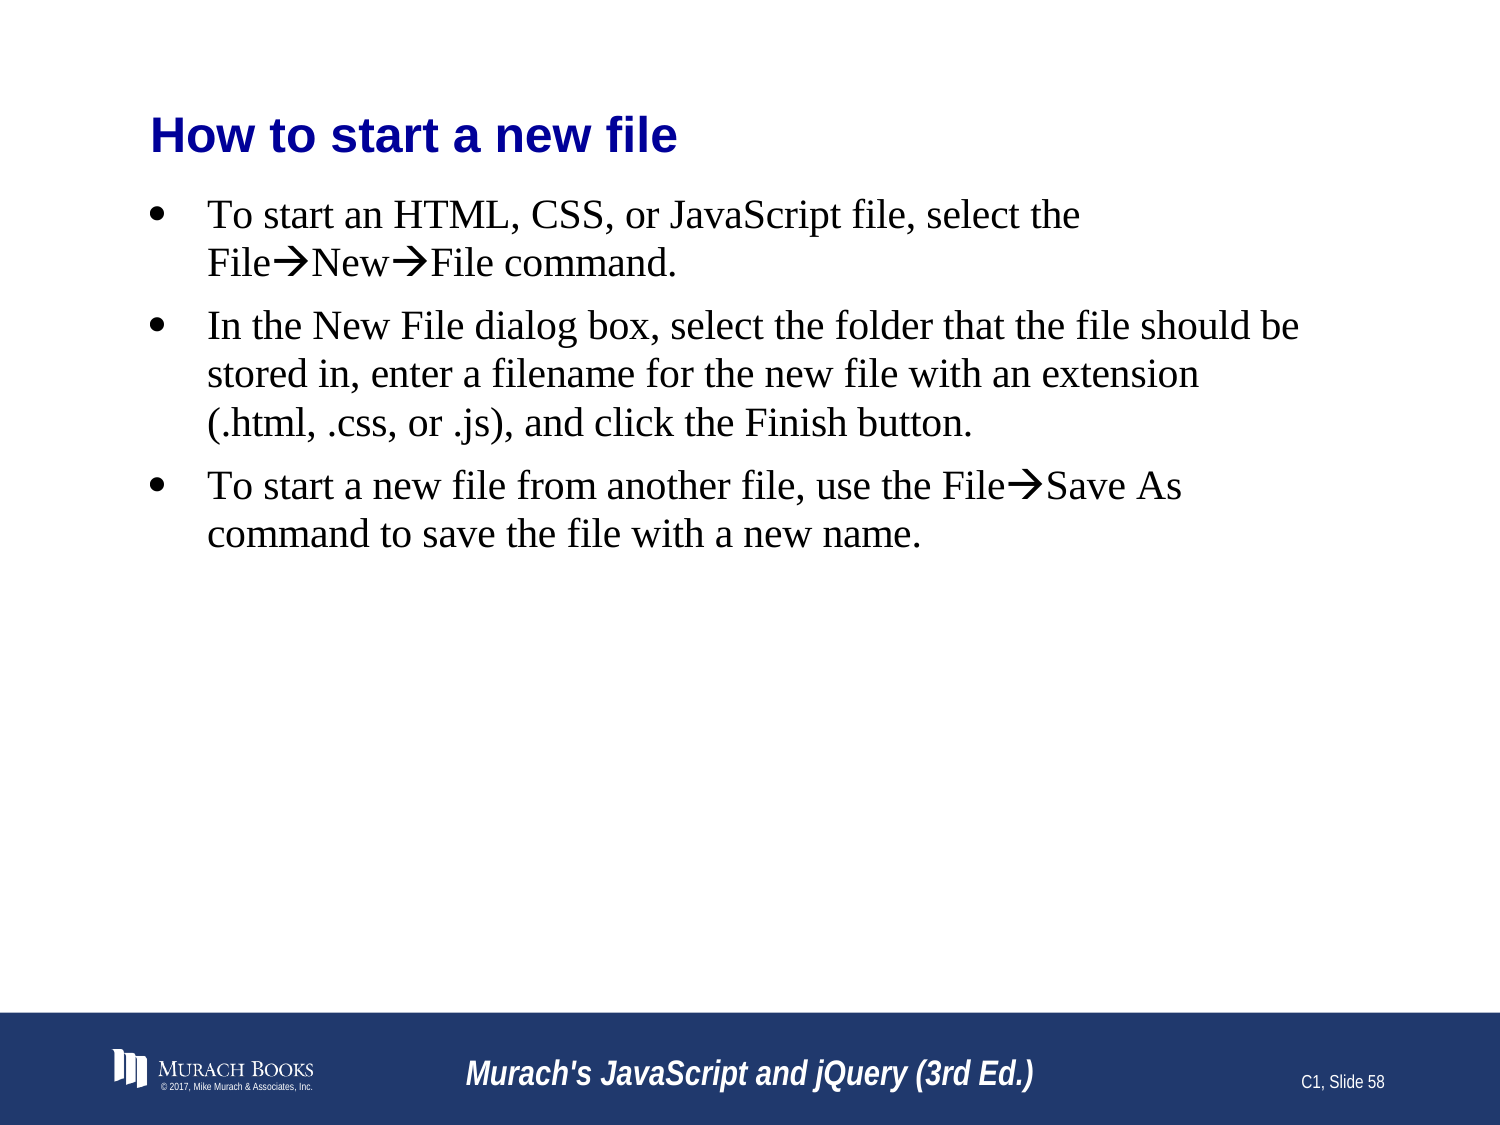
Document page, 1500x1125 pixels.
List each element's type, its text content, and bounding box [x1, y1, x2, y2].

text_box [149, 187, 1348, 570]
footer © 2017, Mike Murach & Associates, Inc. [12, 1025, 463, 1100]
title How to start a new file [150, 102, 1350, 164]
slide_number Murach's JavaScript and jQuery (3rd Ed.) [463, 1025, 1050, 1100]
slide_number C1, Slide 58 [1087, 1025, 1400, 1100]
